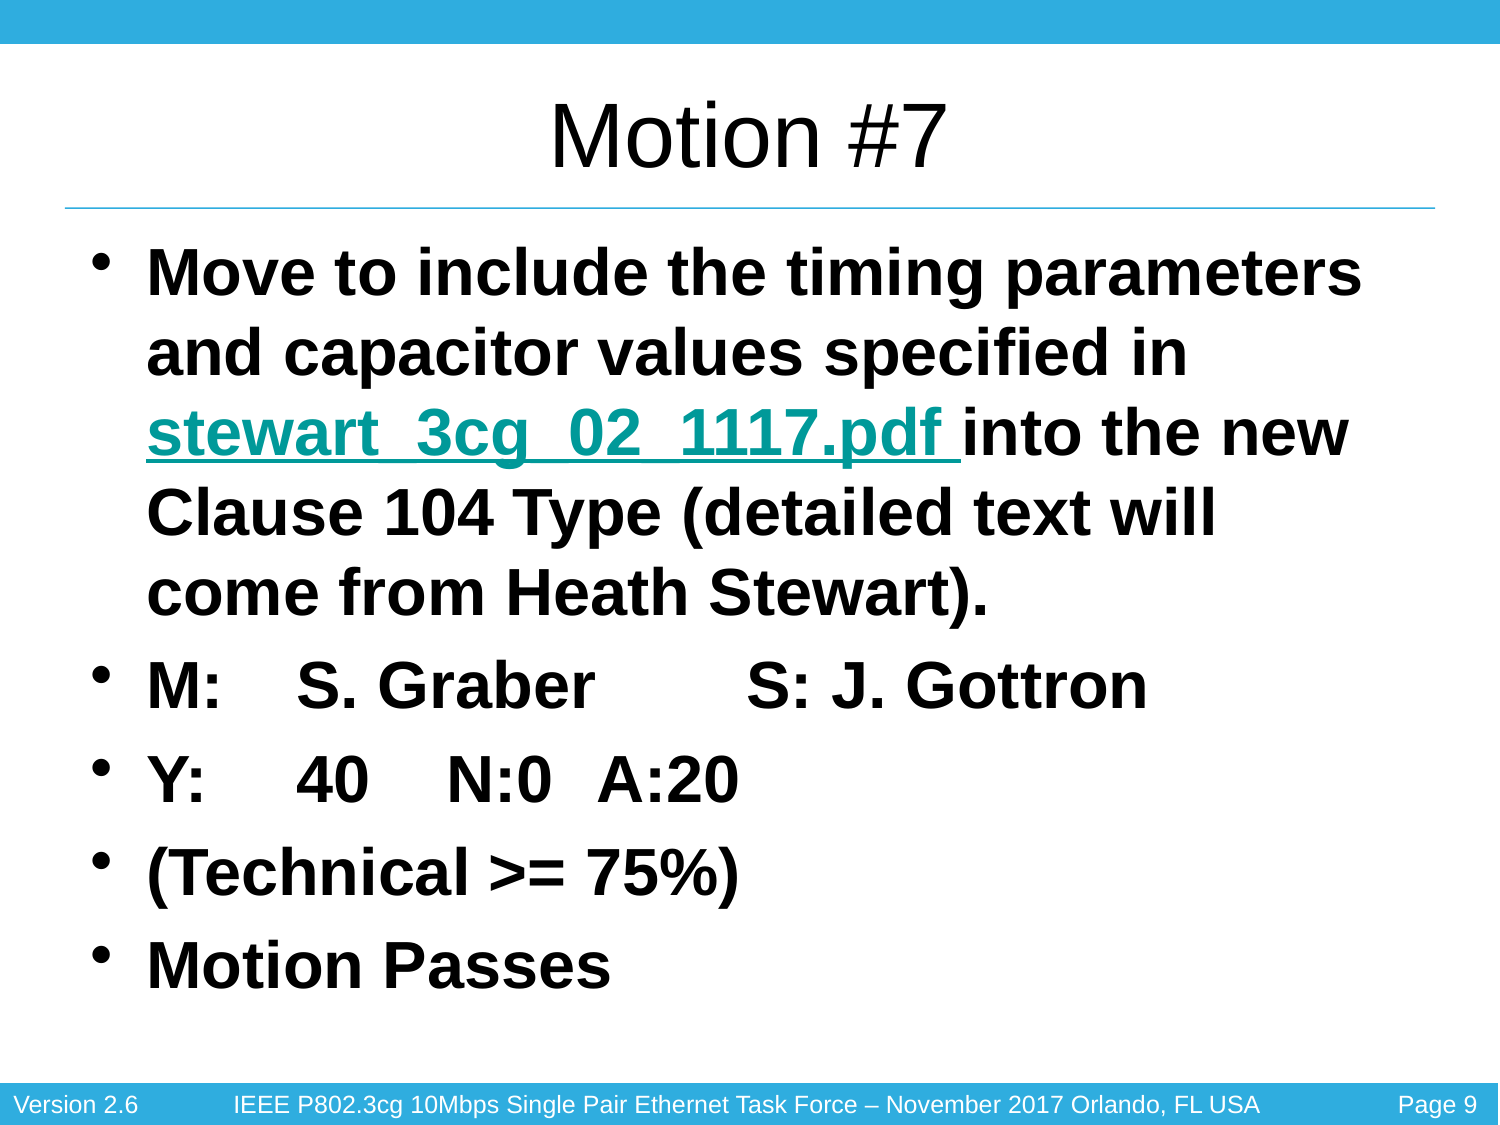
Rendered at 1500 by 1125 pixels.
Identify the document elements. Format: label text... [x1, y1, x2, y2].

title Motion #7 [74, 66, 1426, 197]
list Move to include the timing parameters and capacitor values specified in stewart_3cg_02_1117.pdf into the new Clause 104 Type (detailed text will come from Heath Stewart). M: S. Graber S: J. Gottron Y: 40 N:0 A:20 (Technical >= 75%) Motion Passes [74, 221, 1426, 965]
